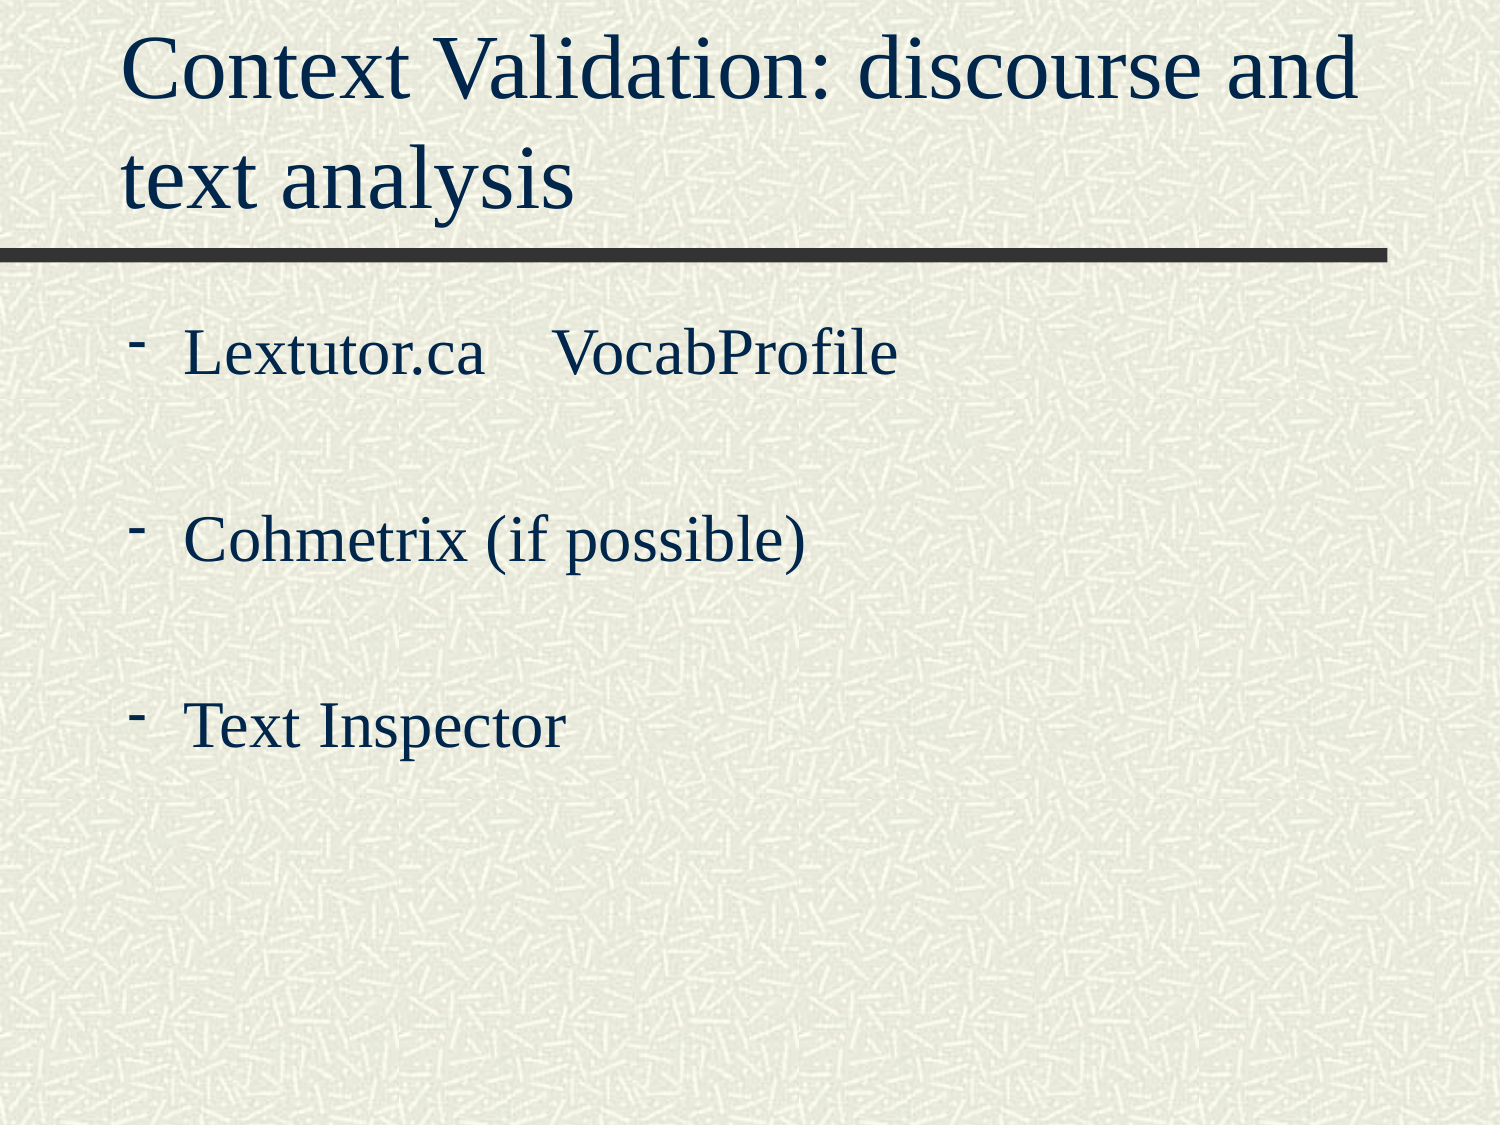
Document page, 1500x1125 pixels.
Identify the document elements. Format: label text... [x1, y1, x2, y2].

title Context Validation: discourse and text analysis [105, 46, 1455, 235]
list Lextutor.ca VocabProfile Cohmetrix (if possible) Text Inspector [112, 300, 1388, 988]
picture [0, 0, 1500, 1125]
